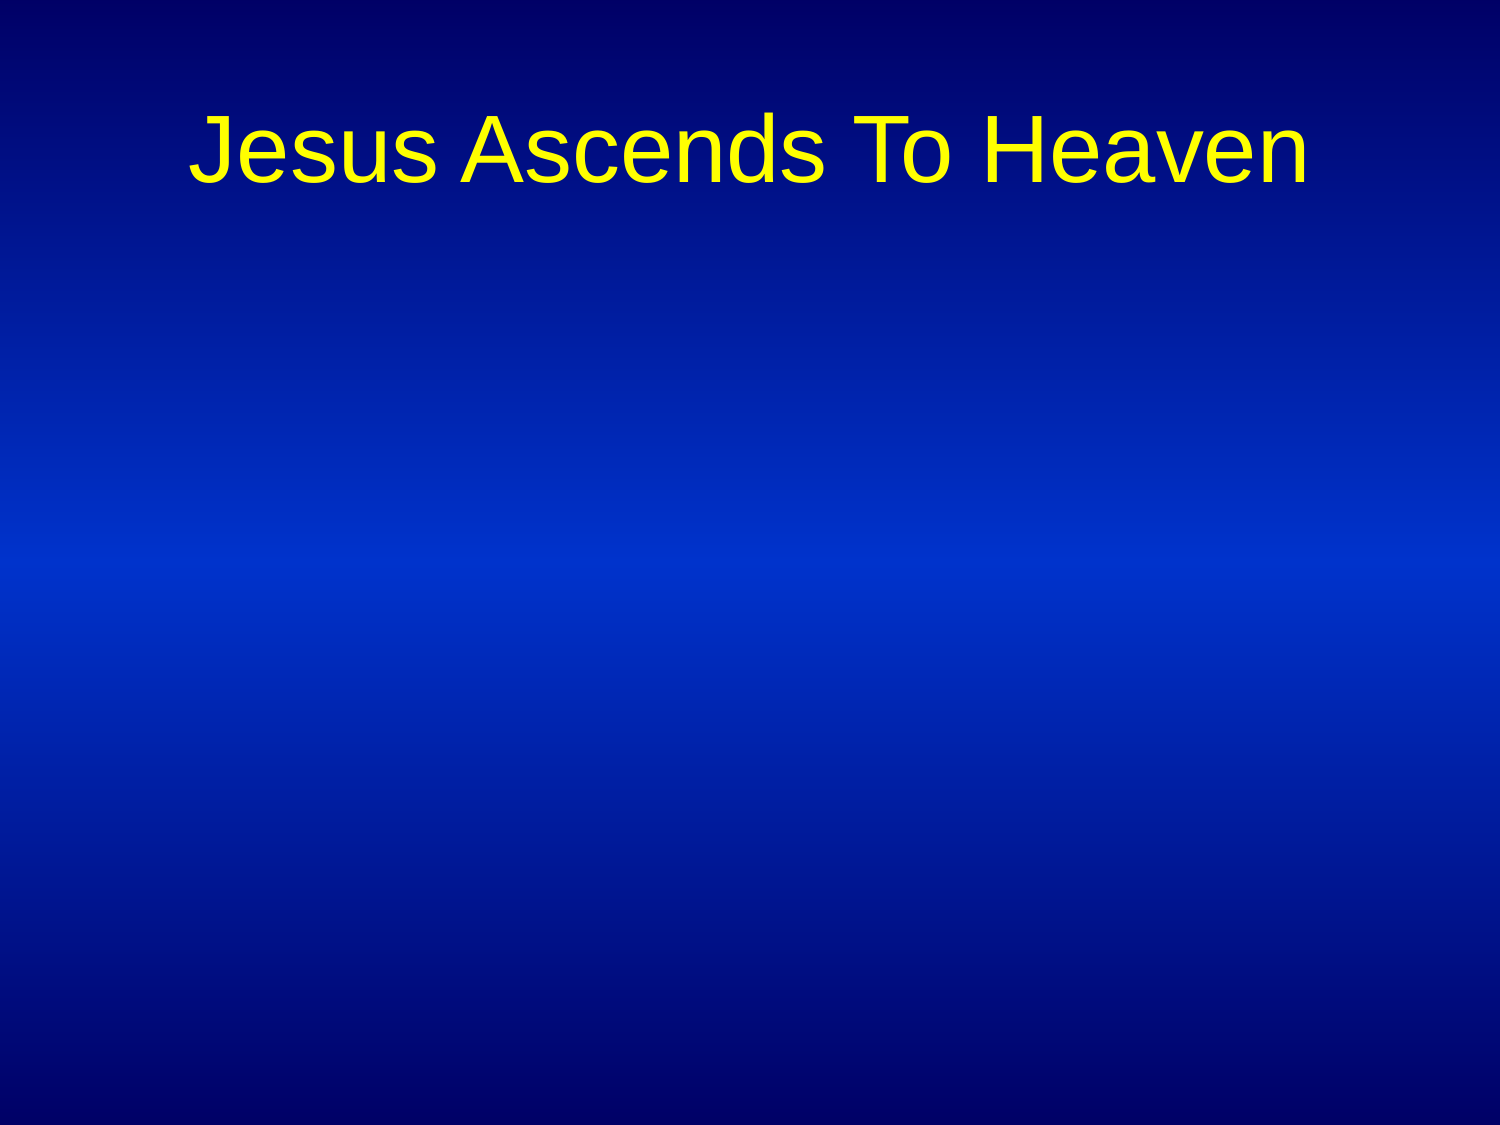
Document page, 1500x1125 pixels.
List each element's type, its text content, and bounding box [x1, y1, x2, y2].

title Jesus Ascends To Heaven [37, 50, 1463, 238]
